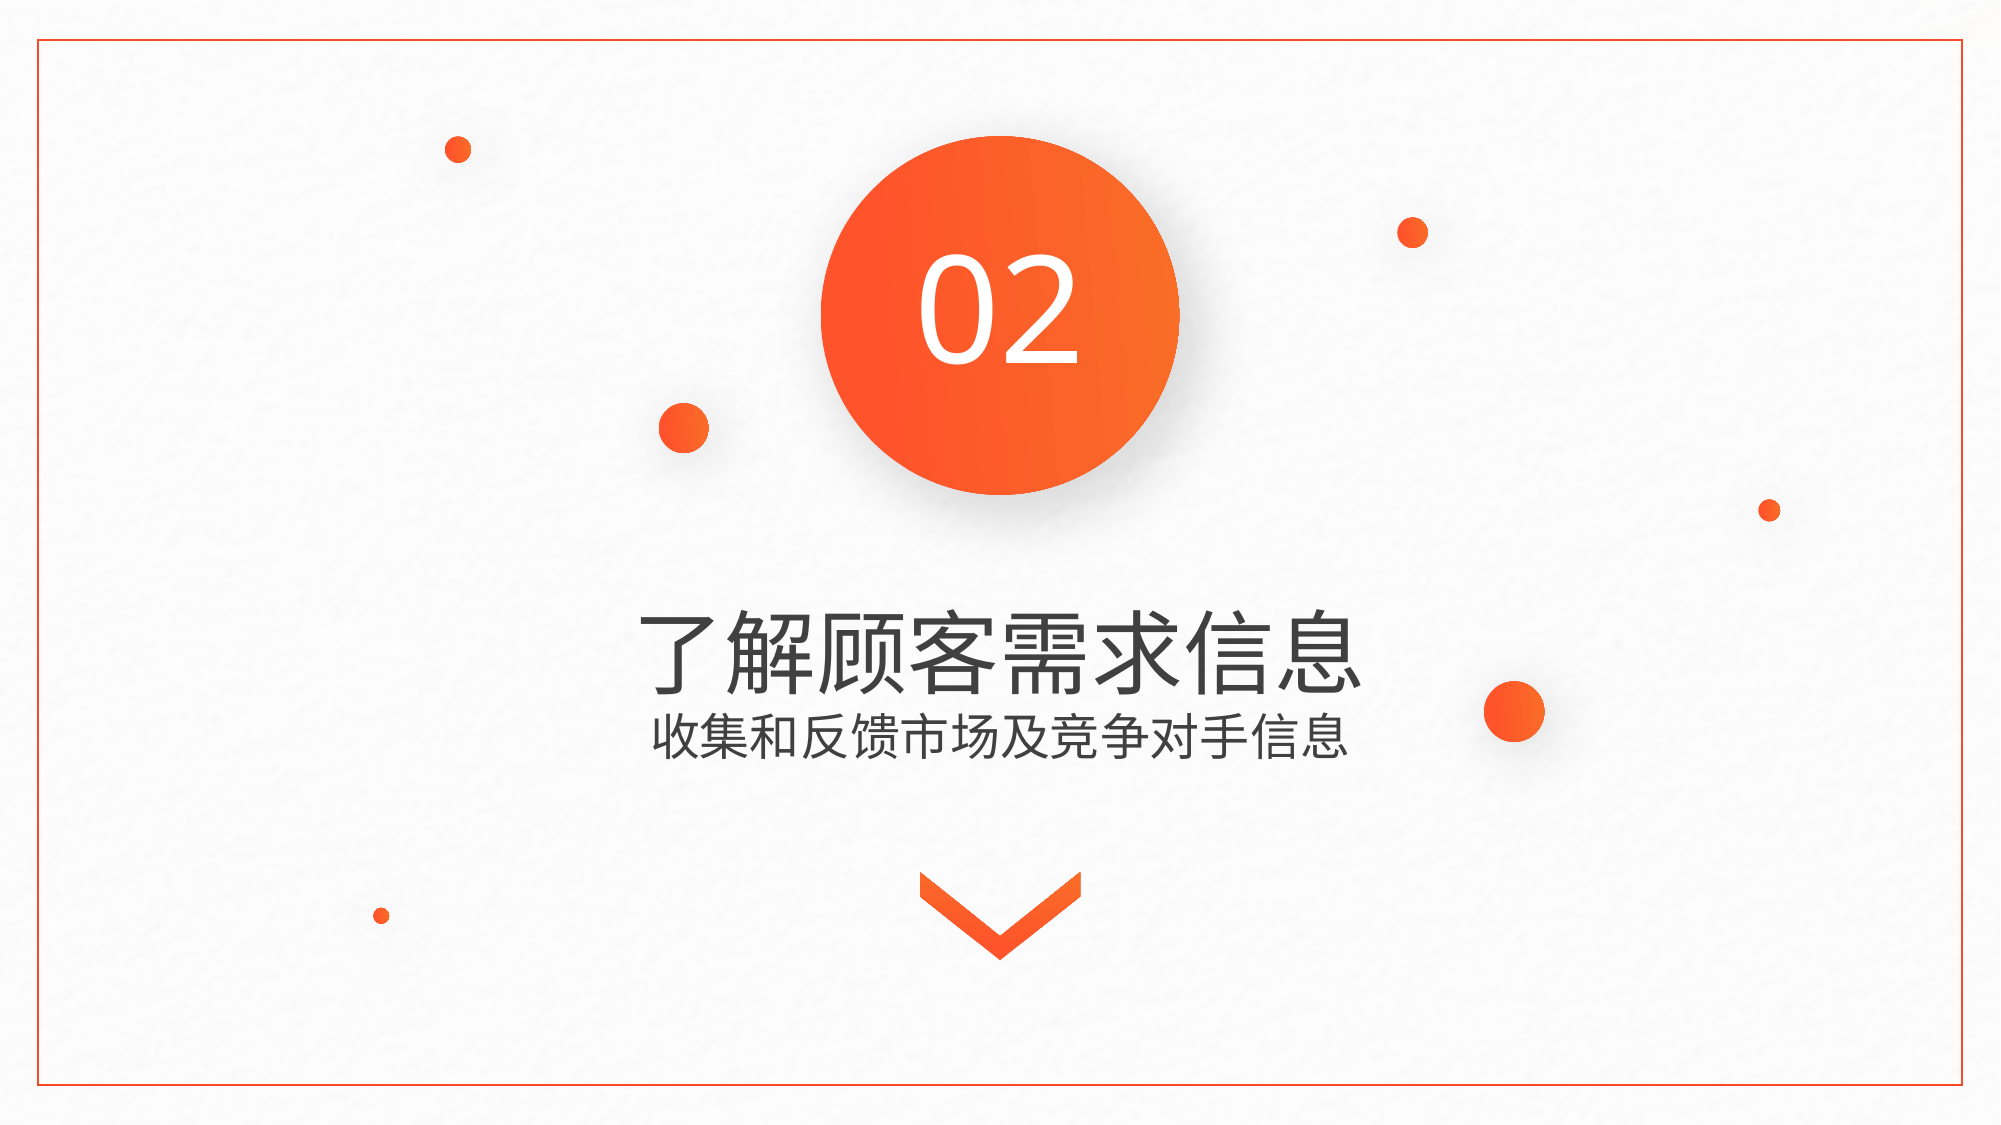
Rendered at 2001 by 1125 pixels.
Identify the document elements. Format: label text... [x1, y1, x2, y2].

text_box [919, 870, 1082, 962]
text_box [1757, 498, 1782, 523]
text_box [1482, 680, 1546, 744]
text_box [657, 402, 710, 455]
text_box [443, 135, 472, 164]
text_box [37, 39, 1963, 1086]
text_box 02 [876, 206, 1124, 402]
text_box 了解顾客需求信息 收集和反馈市场及竞争对手信息 [618, 587, 1382, 773]
text_box [819, 135, 1181, 496]
text_box [371, 906, 391, 925]
text_box [1396, 216, 1429, 250]
